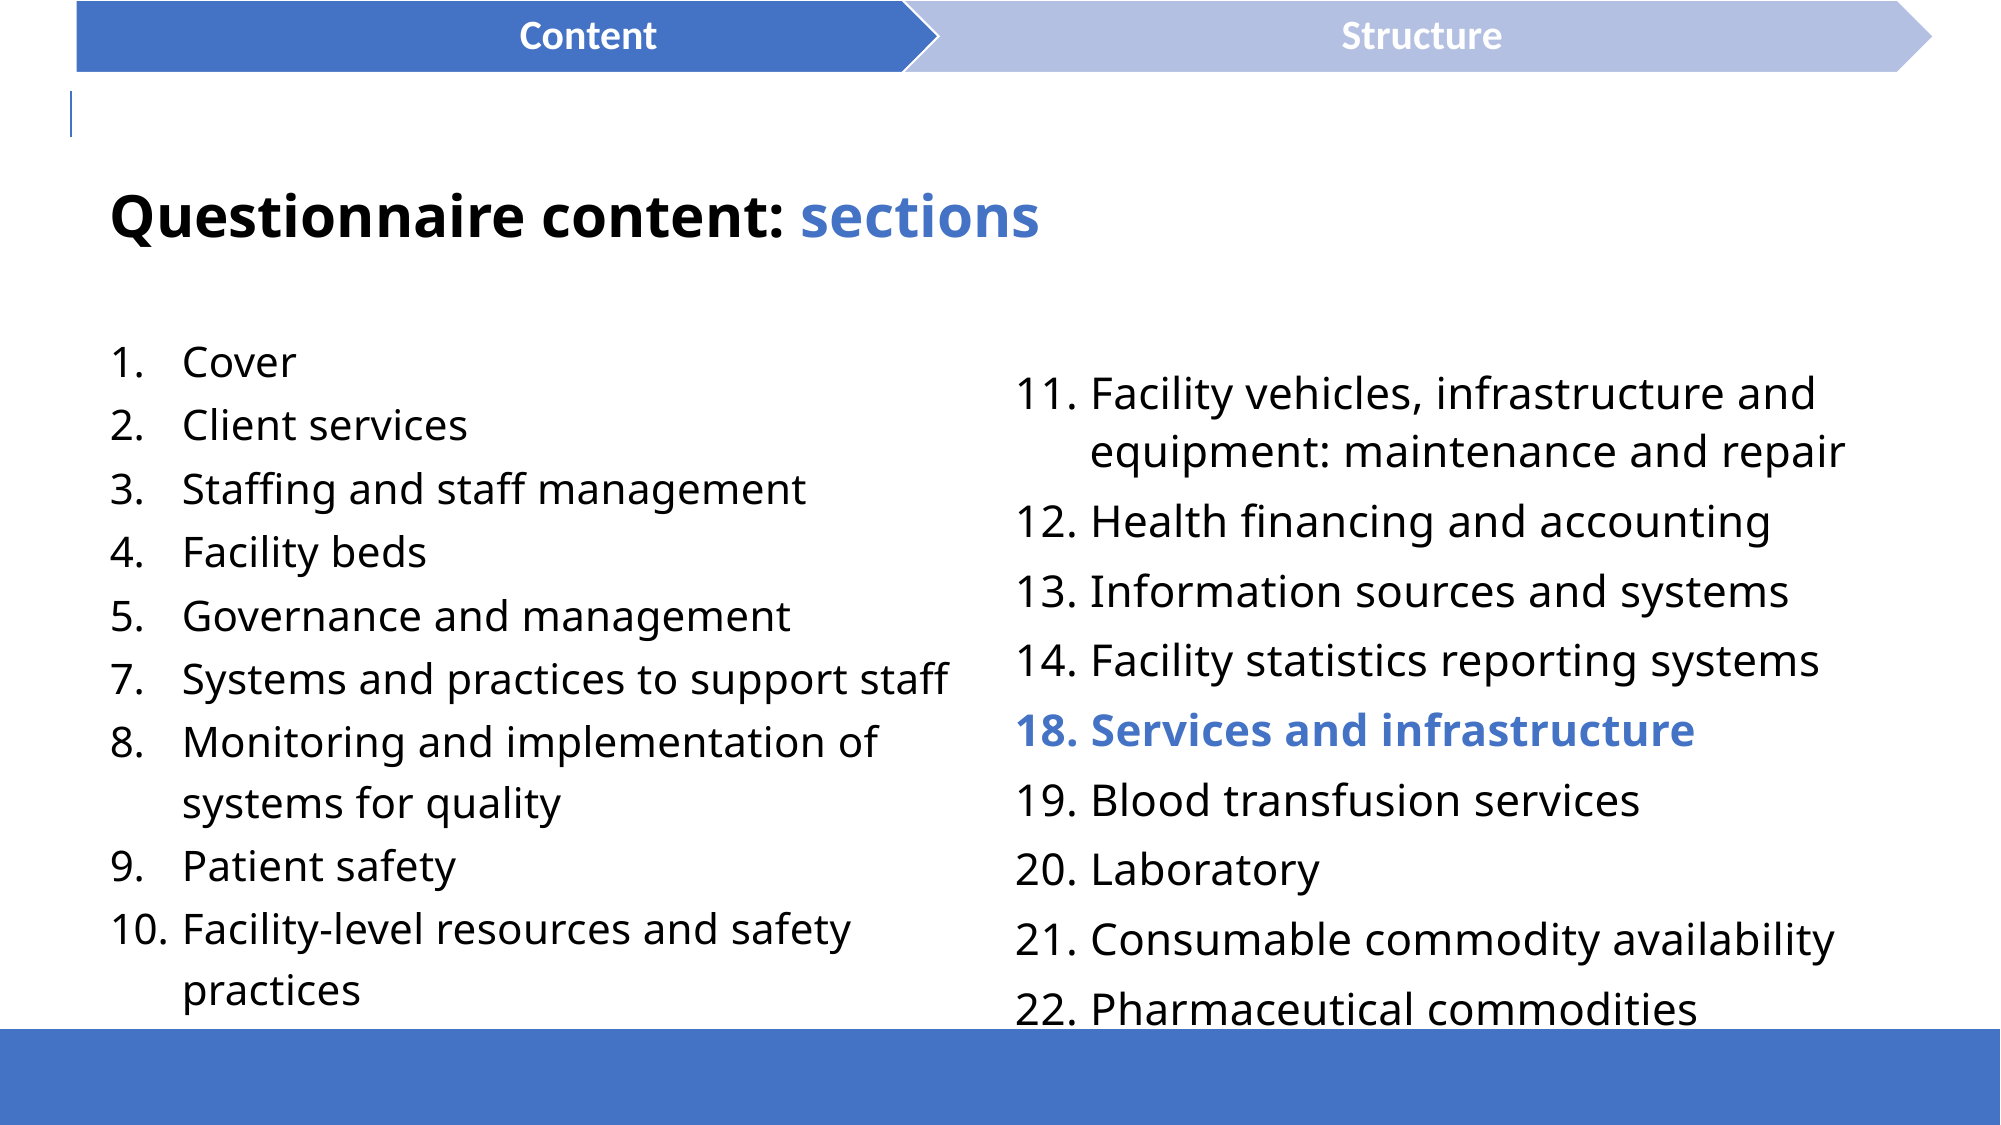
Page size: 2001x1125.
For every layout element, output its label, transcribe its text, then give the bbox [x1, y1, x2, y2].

list Cover Client services Staffing and staff management Facility beds Governance and management Systems and practices to support staff Monitoring and implementation of systems for quality Patient safety Facility-level resources and safety practices [94, 300, 988, 1088]
text_box 11. Facility vehicles, infrastructure and equipment: maintenance and repair 12. Health financing and accounting 13. Information sources and systems 14. Facility statistics reporting systems 18. Services and infrastructure 19. Blood transfusion services 20. Laboratory 21. Consumable commodity availability 22. Pharmaceutical commodities [999, 258, 1997, 1046]
list Questionnaire content: sections [94, 171, 1549, 259]
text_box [75, 0, 1936, 73]
